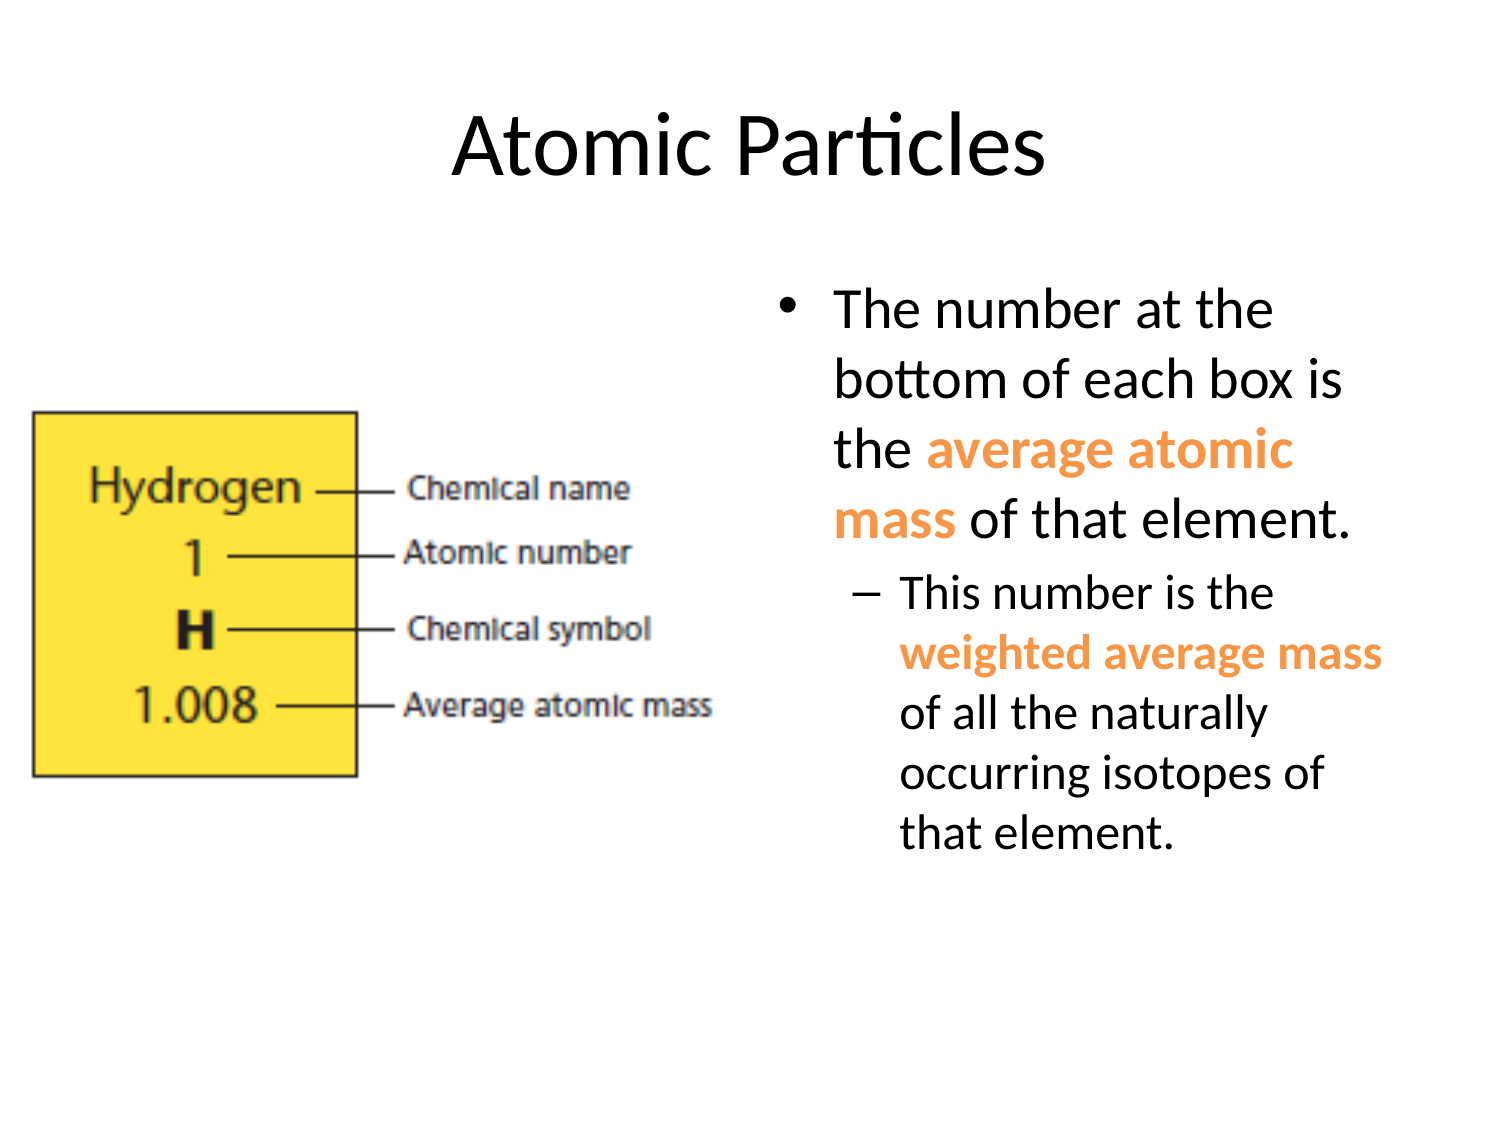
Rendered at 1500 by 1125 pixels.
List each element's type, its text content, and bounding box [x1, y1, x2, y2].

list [24, 403, 726, 788]
list The number at the bottom of each box is the average atomic mass of that element. This number is the weighted average mass of all the naturally occurring isotopes of that element. [762, 262, 1425, 1005]
title Atomic Particles [75, 45, 1425, 233]
